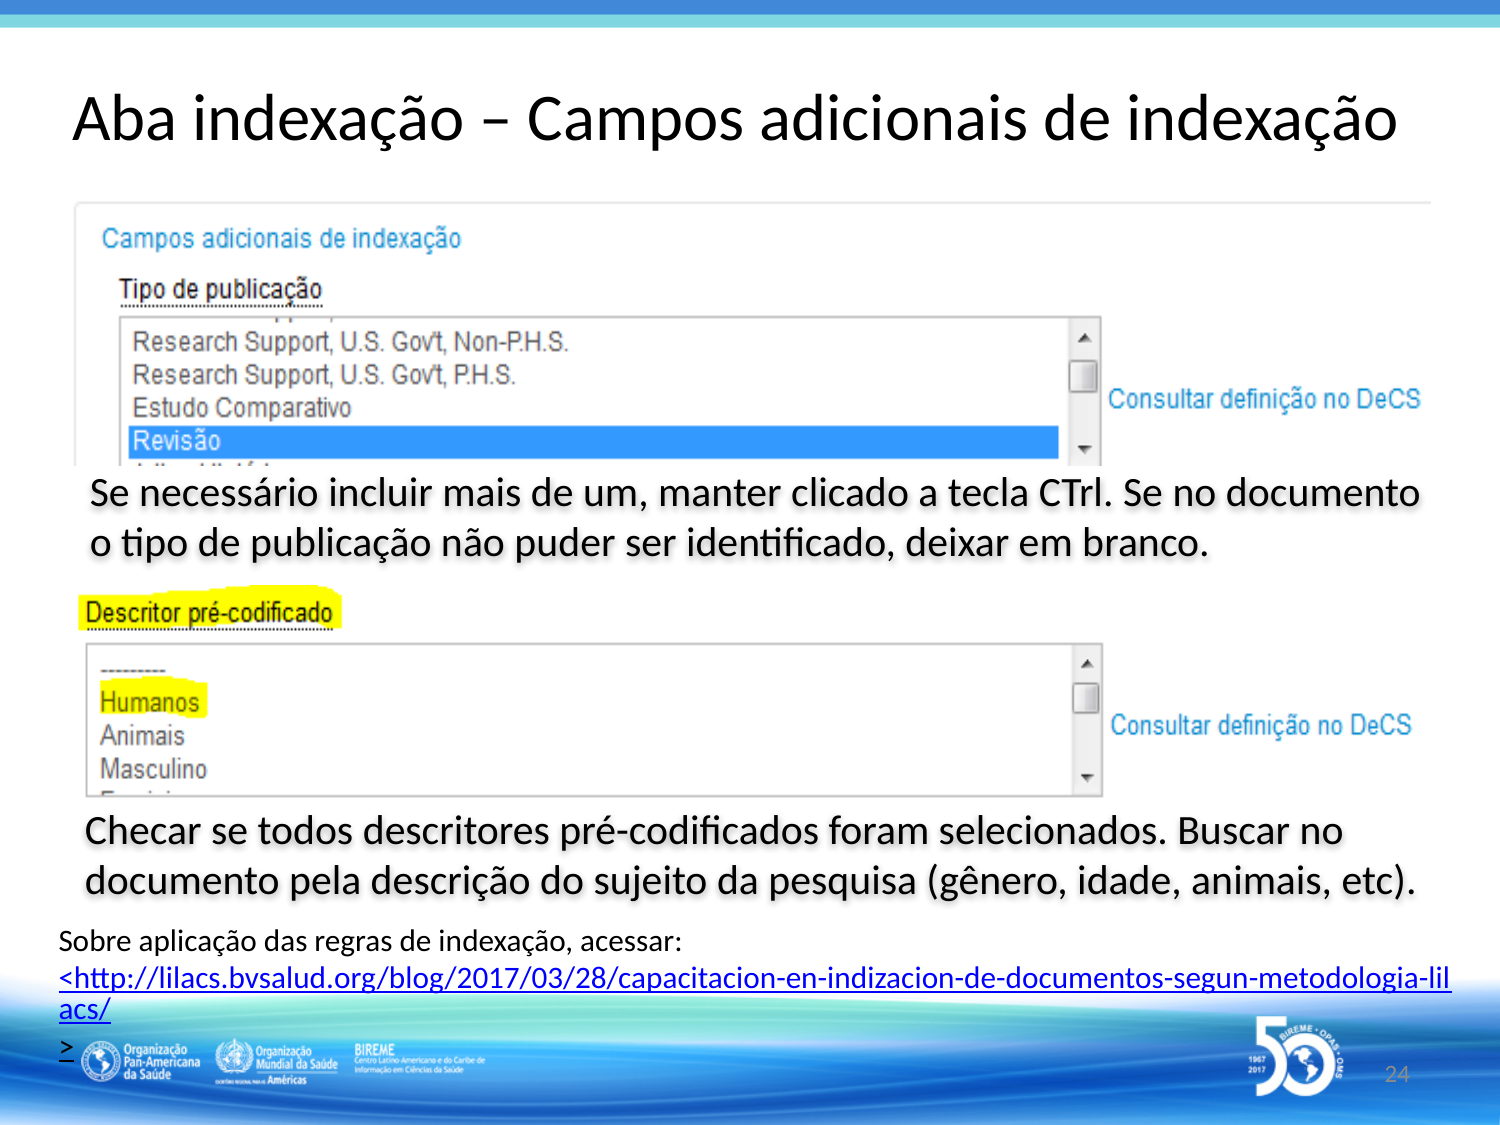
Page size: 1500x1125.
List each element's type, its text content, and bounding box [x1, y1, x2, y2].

text_box Checar se todos descritores pré-codificados foram selecionados. Buscar no documento pela descrição do sujeito da pesquisa (gênero, idade, animais, etc). [69, 761, 1458, 894]
picture [0, 0, 1500, 1125]
text_box Sobre aplicação das regras de indexação, acessar: <http://lilacs.bvsalud.org/blog/2017/03/28/capacitacion-en-indizacion-de-documentos-segun-metodologia-lilacs/> [43, 912, 1480, 1040]
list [48, 189, 1431, 466]
slide_number 24 [1074, 1042, 1425, 1103]
text_box Se necessário incluir mais de um, manter clicado a tecla CTrl. Se no documento o tipo de publicação não puder ser identificado, deixar em branco. [74, 451, 1462, 580]
title Aba indexação – Campos adicionais de indexação [29, 37, 1443, 190]
